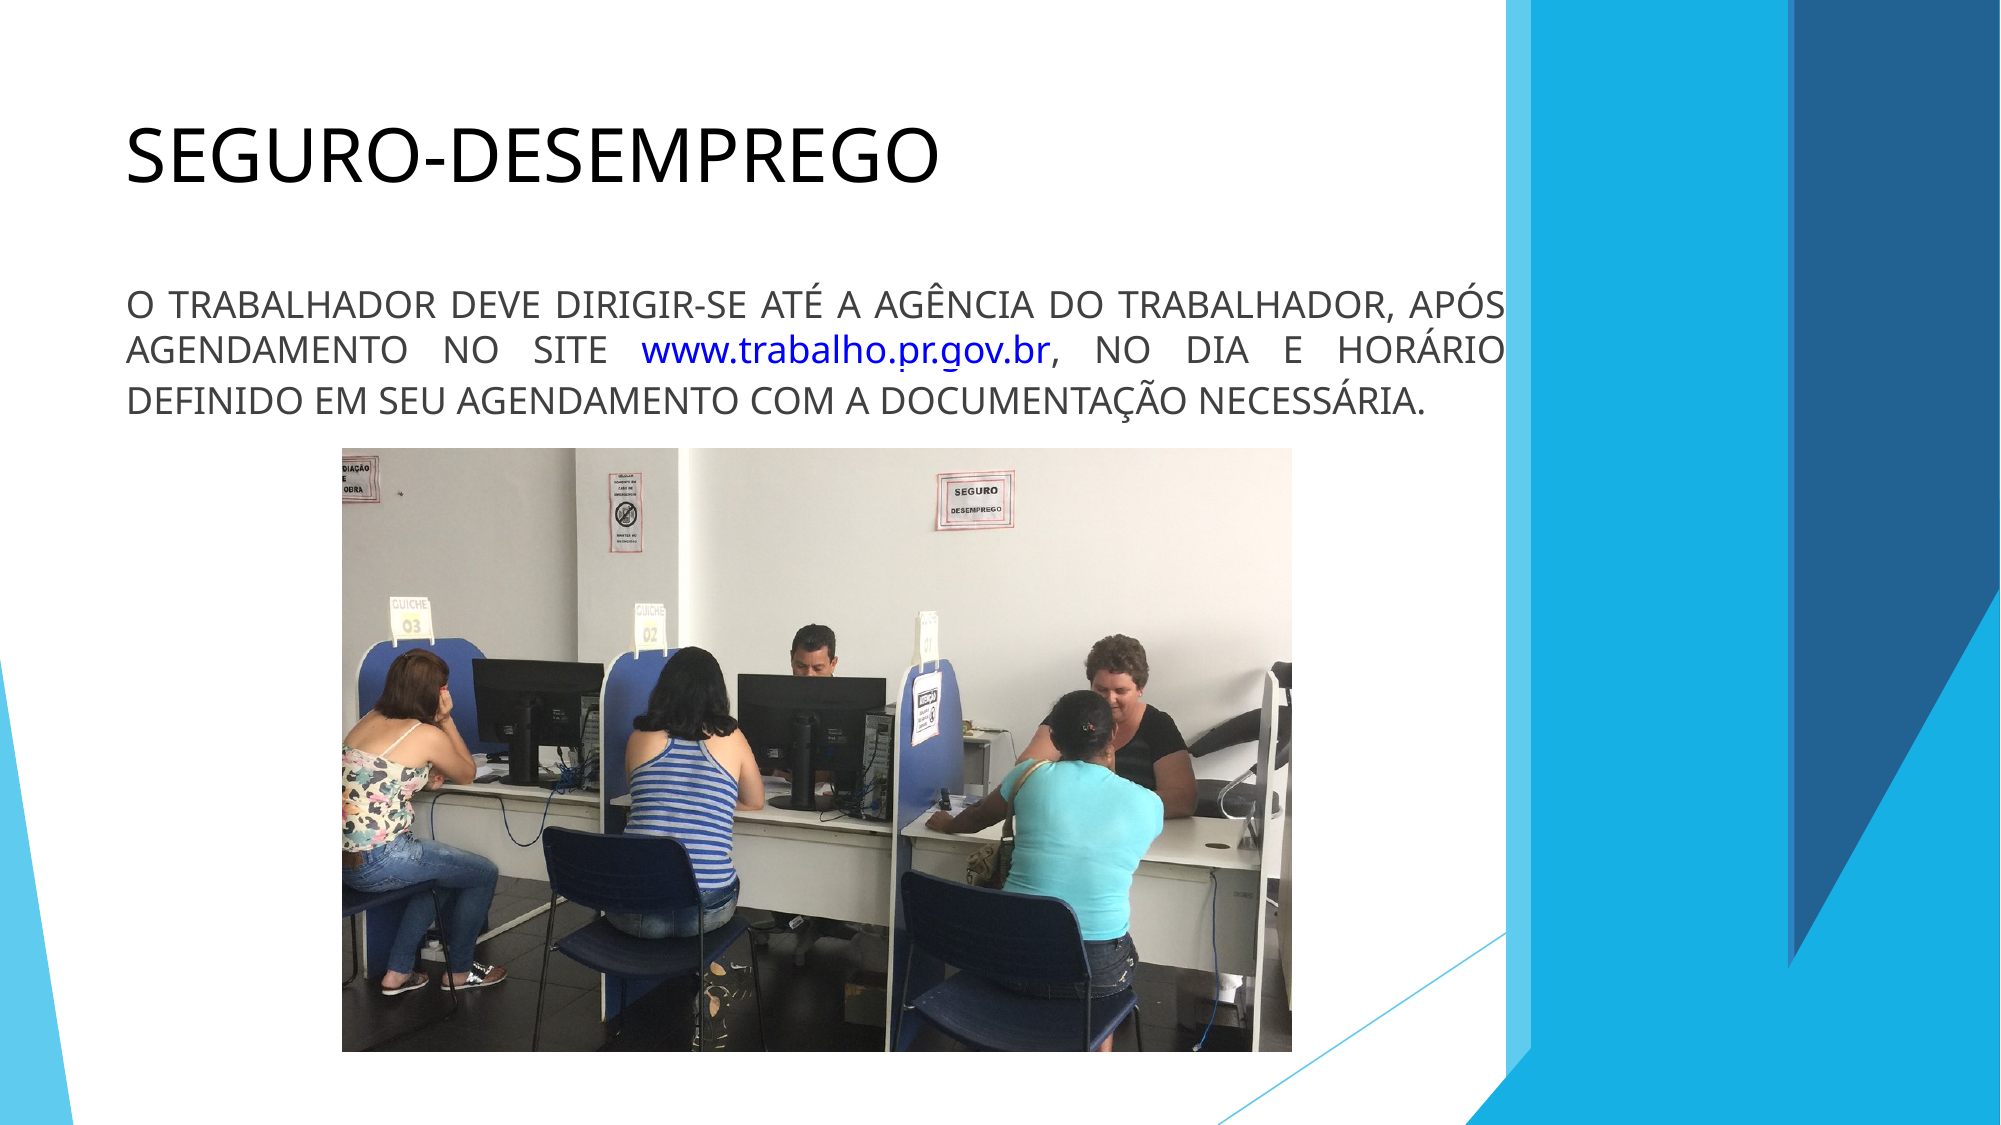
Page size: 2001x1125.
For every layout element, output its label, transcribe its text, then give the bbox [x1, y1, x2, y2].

text_box SEGURO-DESEMPREGO [111, 99, 1522, 237]
text_box O TRABALHADOR DEVE DIRIGIR-SE ATÉ A AGÊNCIA DO TRABALHADOR, APÓS AGENDAMENTO NO SITE www.trabalho.pr.gov.br, NO DIA E HORÁRIO DEFINIDO EM SEU AGENDAMENTO COM A DOCUMENTAÇÃO NECESSÁRIA. [111, 273, 1522, 422]
picture [341, 448, 1292, 1053]
